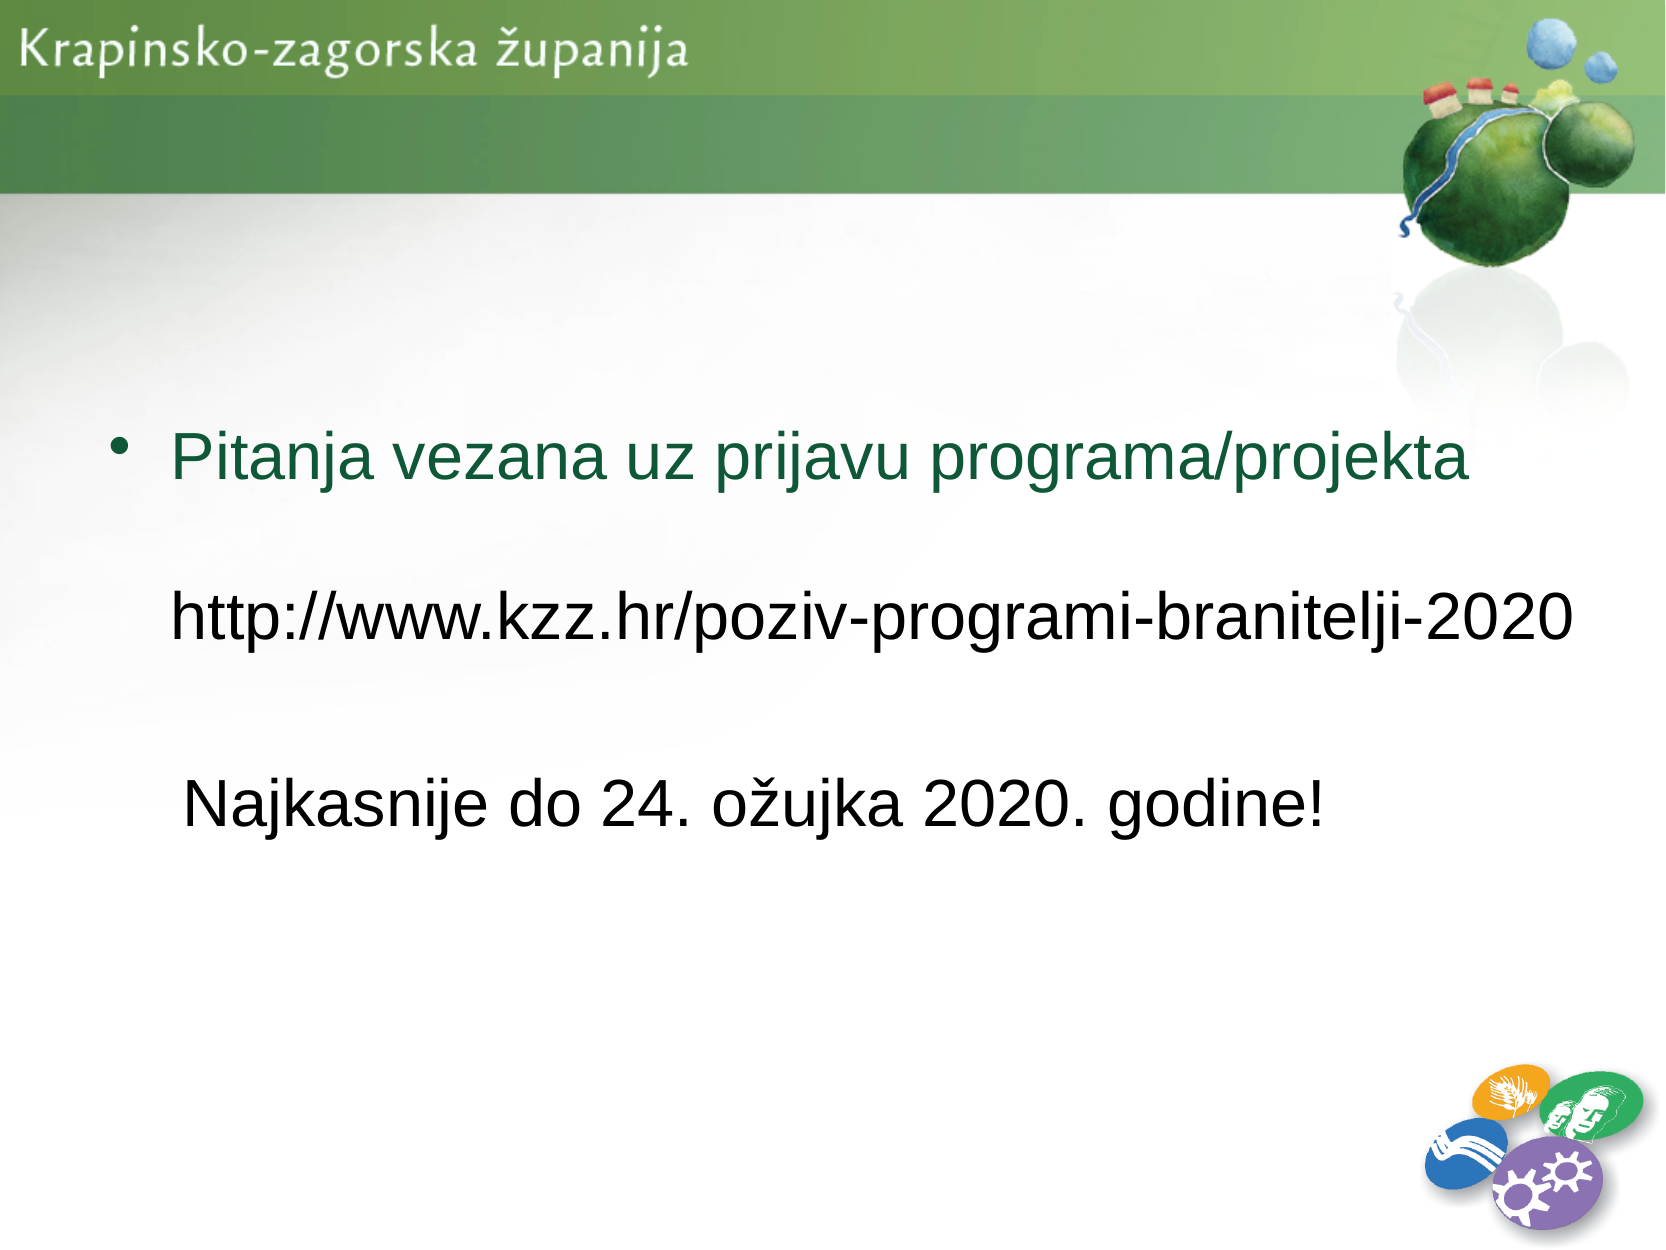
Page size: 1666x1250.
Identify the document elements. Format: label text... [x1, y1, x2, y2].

list Pitanja vezana uz prijavu programa/projekta http://www.kzz.hr/poziv-programi-branitelji-2020 Najkasnije do 24. ožujka 2020. godine! [91, 404, 1666, 1250]
picture [0, 0, 1666, 1250]
